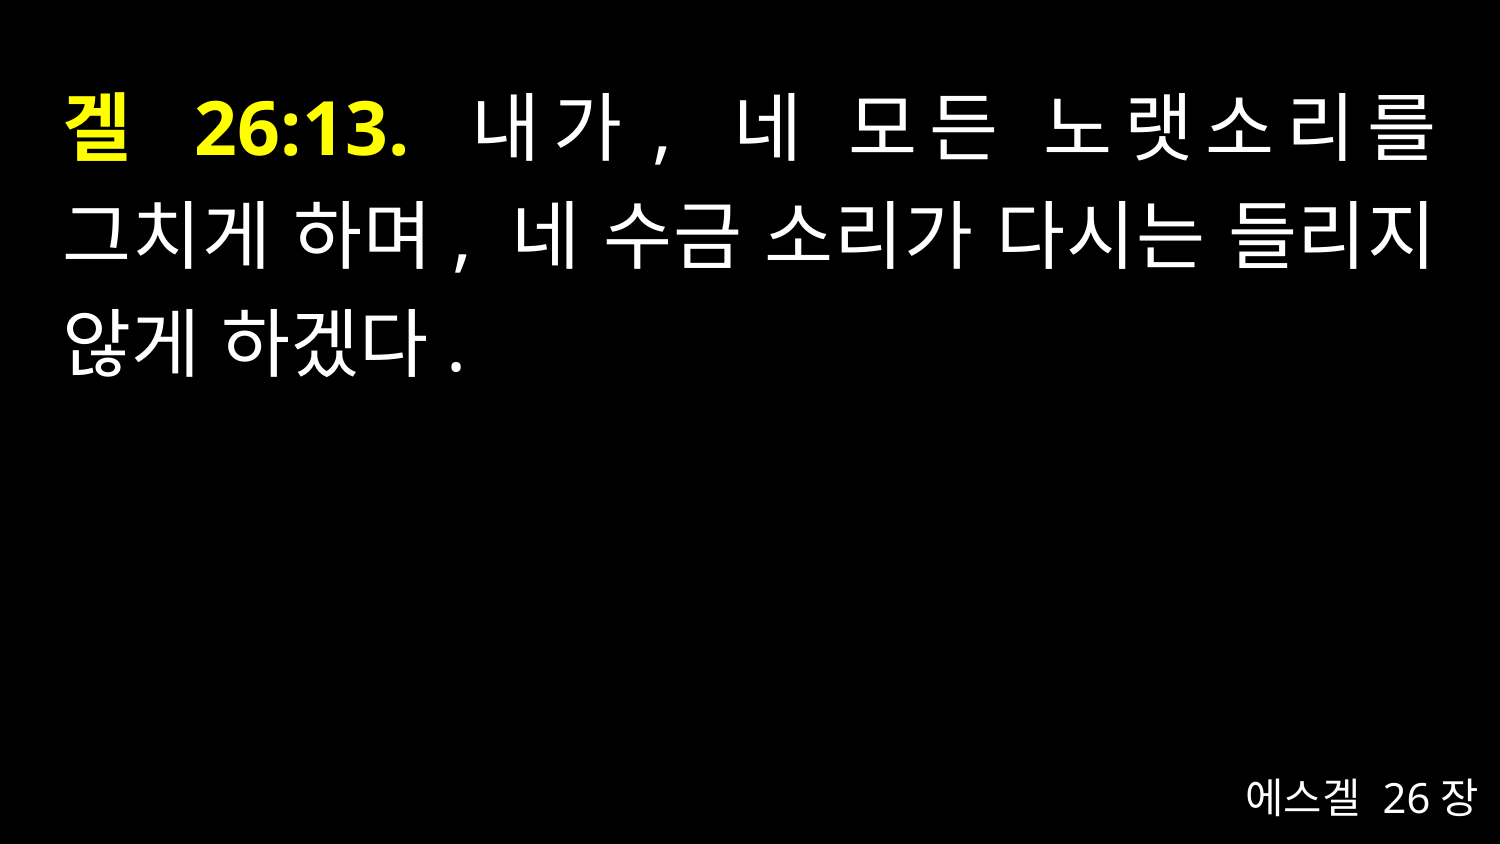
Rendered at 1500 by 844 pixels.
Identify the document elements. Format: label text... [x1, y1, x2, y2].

subtitle 에스겔 26장 [916, 770, 1500, 844]
title 겔 26:13. 내가, 네 모든 노랫소리를 그치게 하며, 네 수금 소리가 다시는 들리지 않게 하겠다. [0, 0, 1500, 844]
